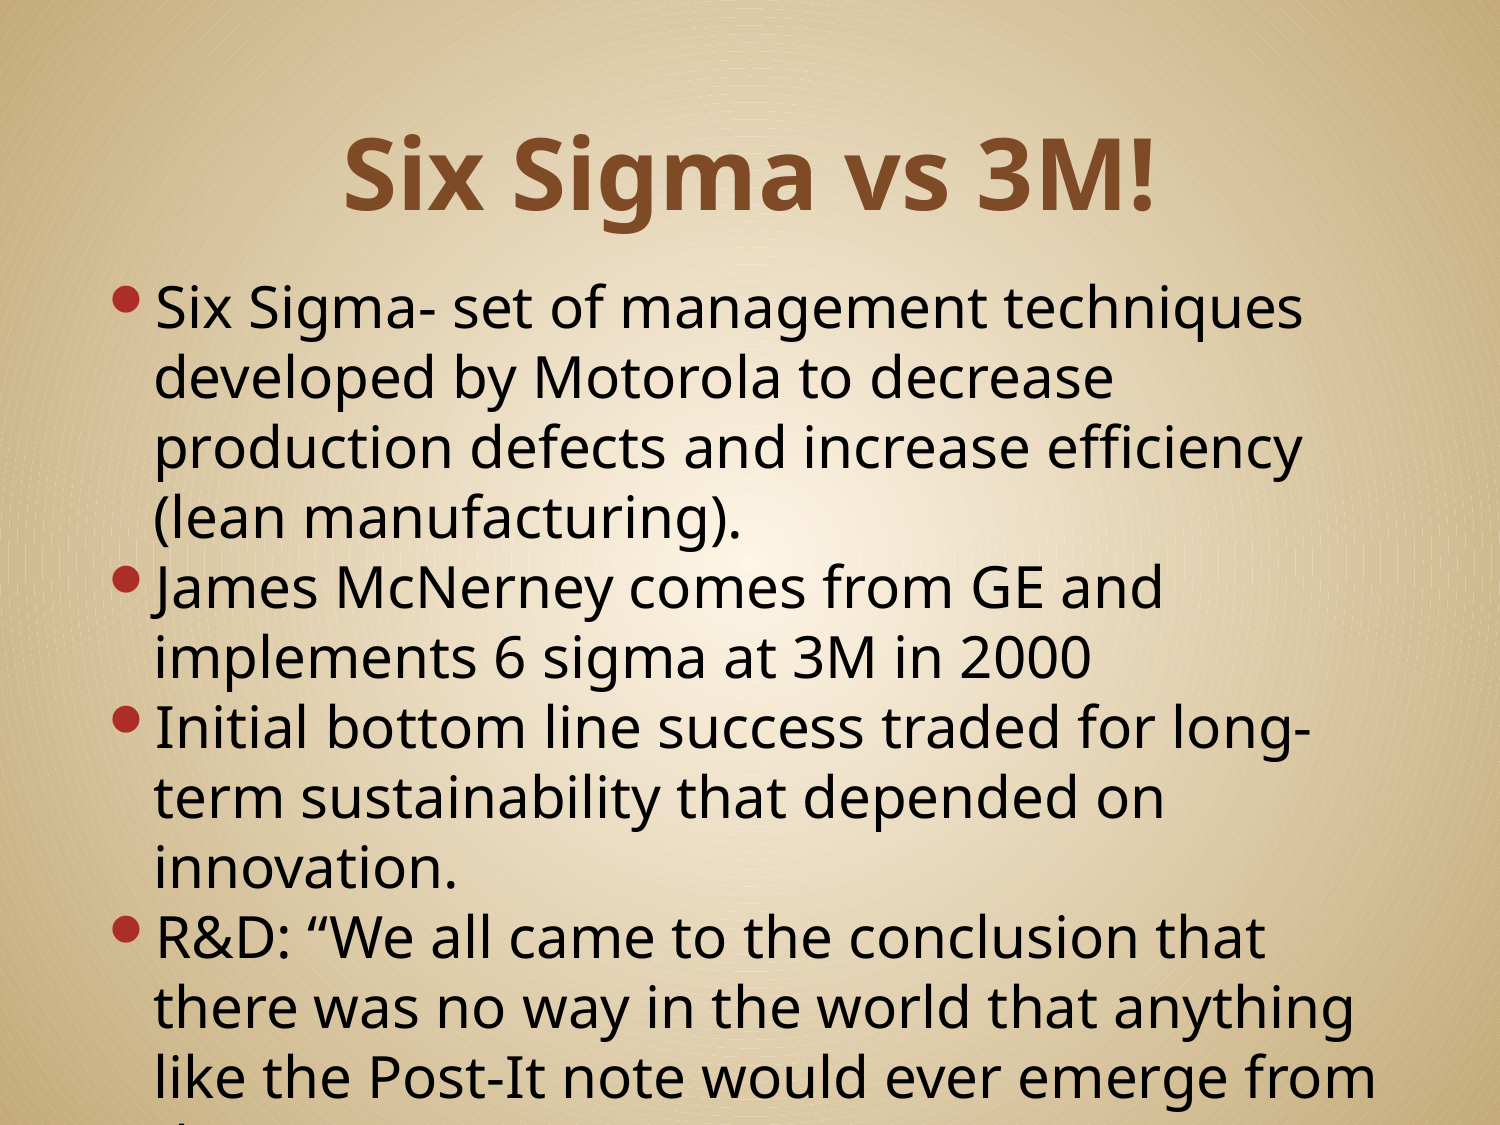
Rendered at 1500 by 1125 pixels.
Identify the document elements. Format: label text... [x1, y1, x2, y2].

title Six Sigma vs 3M! [75, 50, 1425, 238]
list Six Sigma- set of management techniques developed by Motorola to decrease production defects and increase efficiency (lean manufacturing). James McNerney comes from GE and implements 6 sigma at 3M in 2000 Initial bottom line success traded for long-term sustainability that depended on innovation. R&D: “We all came to the conclusion that there was no way in the world that anything like the Post-It note would ever emerge from this new system.” Business Week Online 9/17/07 [74, 262, 1426, 1051]
